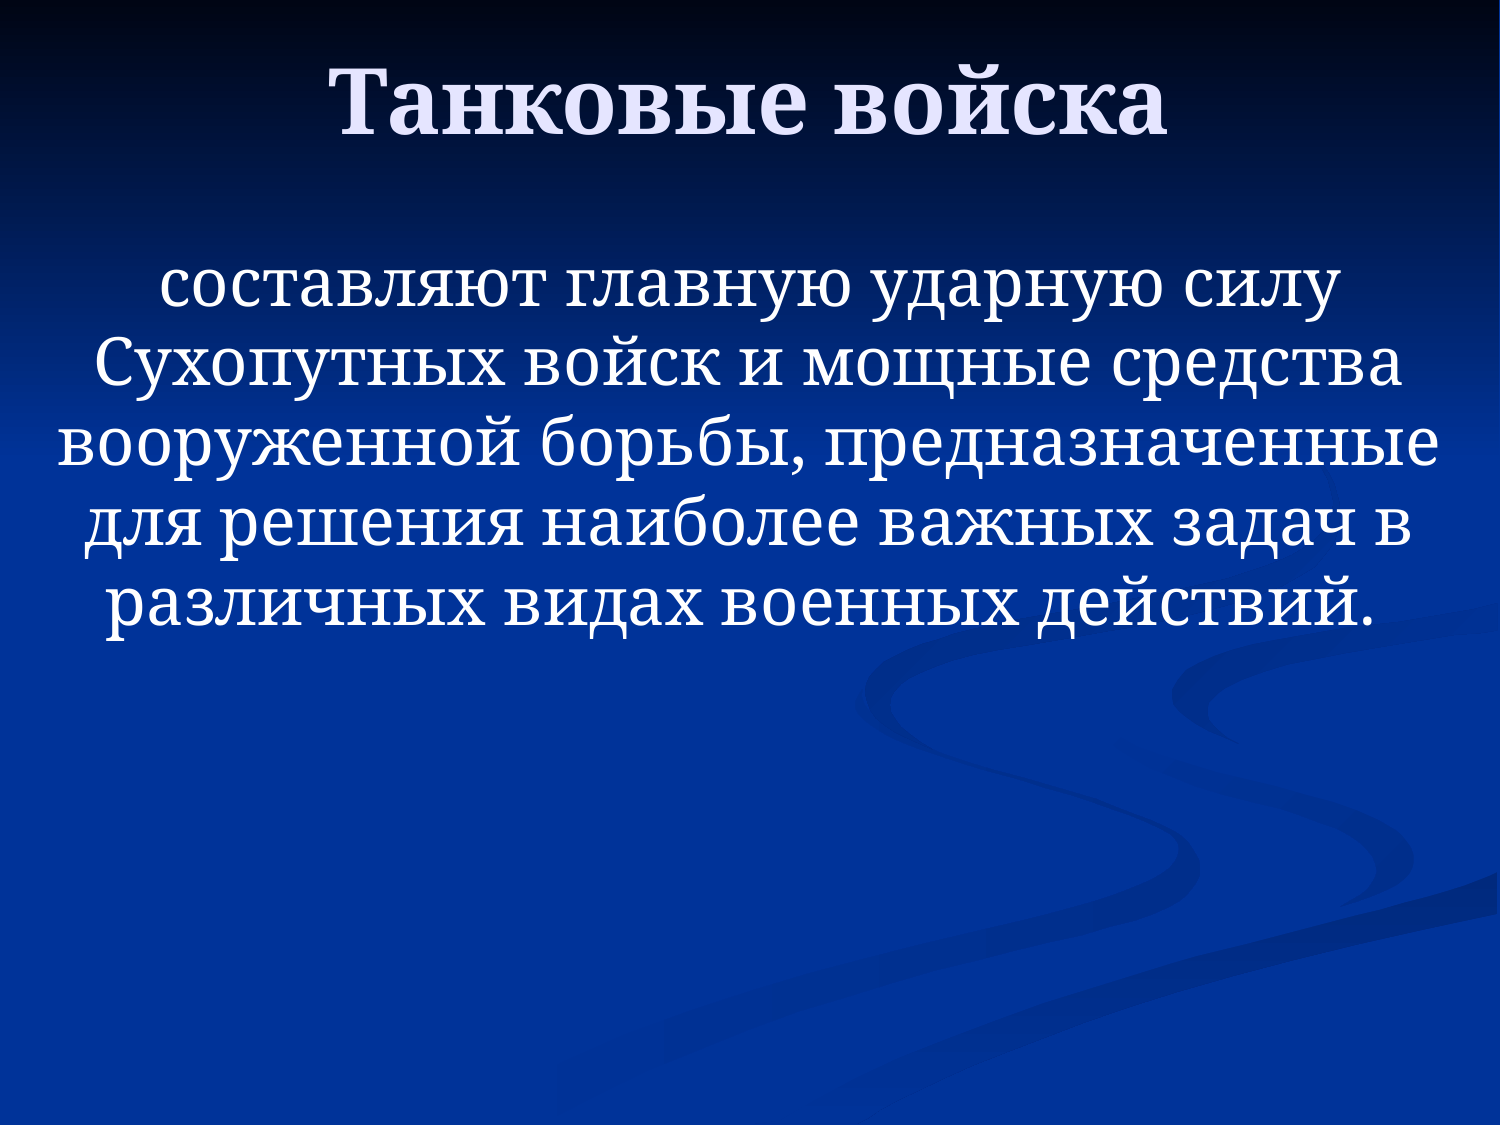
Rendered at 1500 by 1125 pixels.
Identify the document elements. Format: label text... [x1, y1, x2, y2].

subtitle составляют главную ударную силу Сухопутных войск и мощные средства вооруженной борьбы, предназначенные для решения наиболее важных задач в различных видах военных действий. [0, 231, 1500, 1125]
title Танковые войска [0, 0, 1500, 197]
